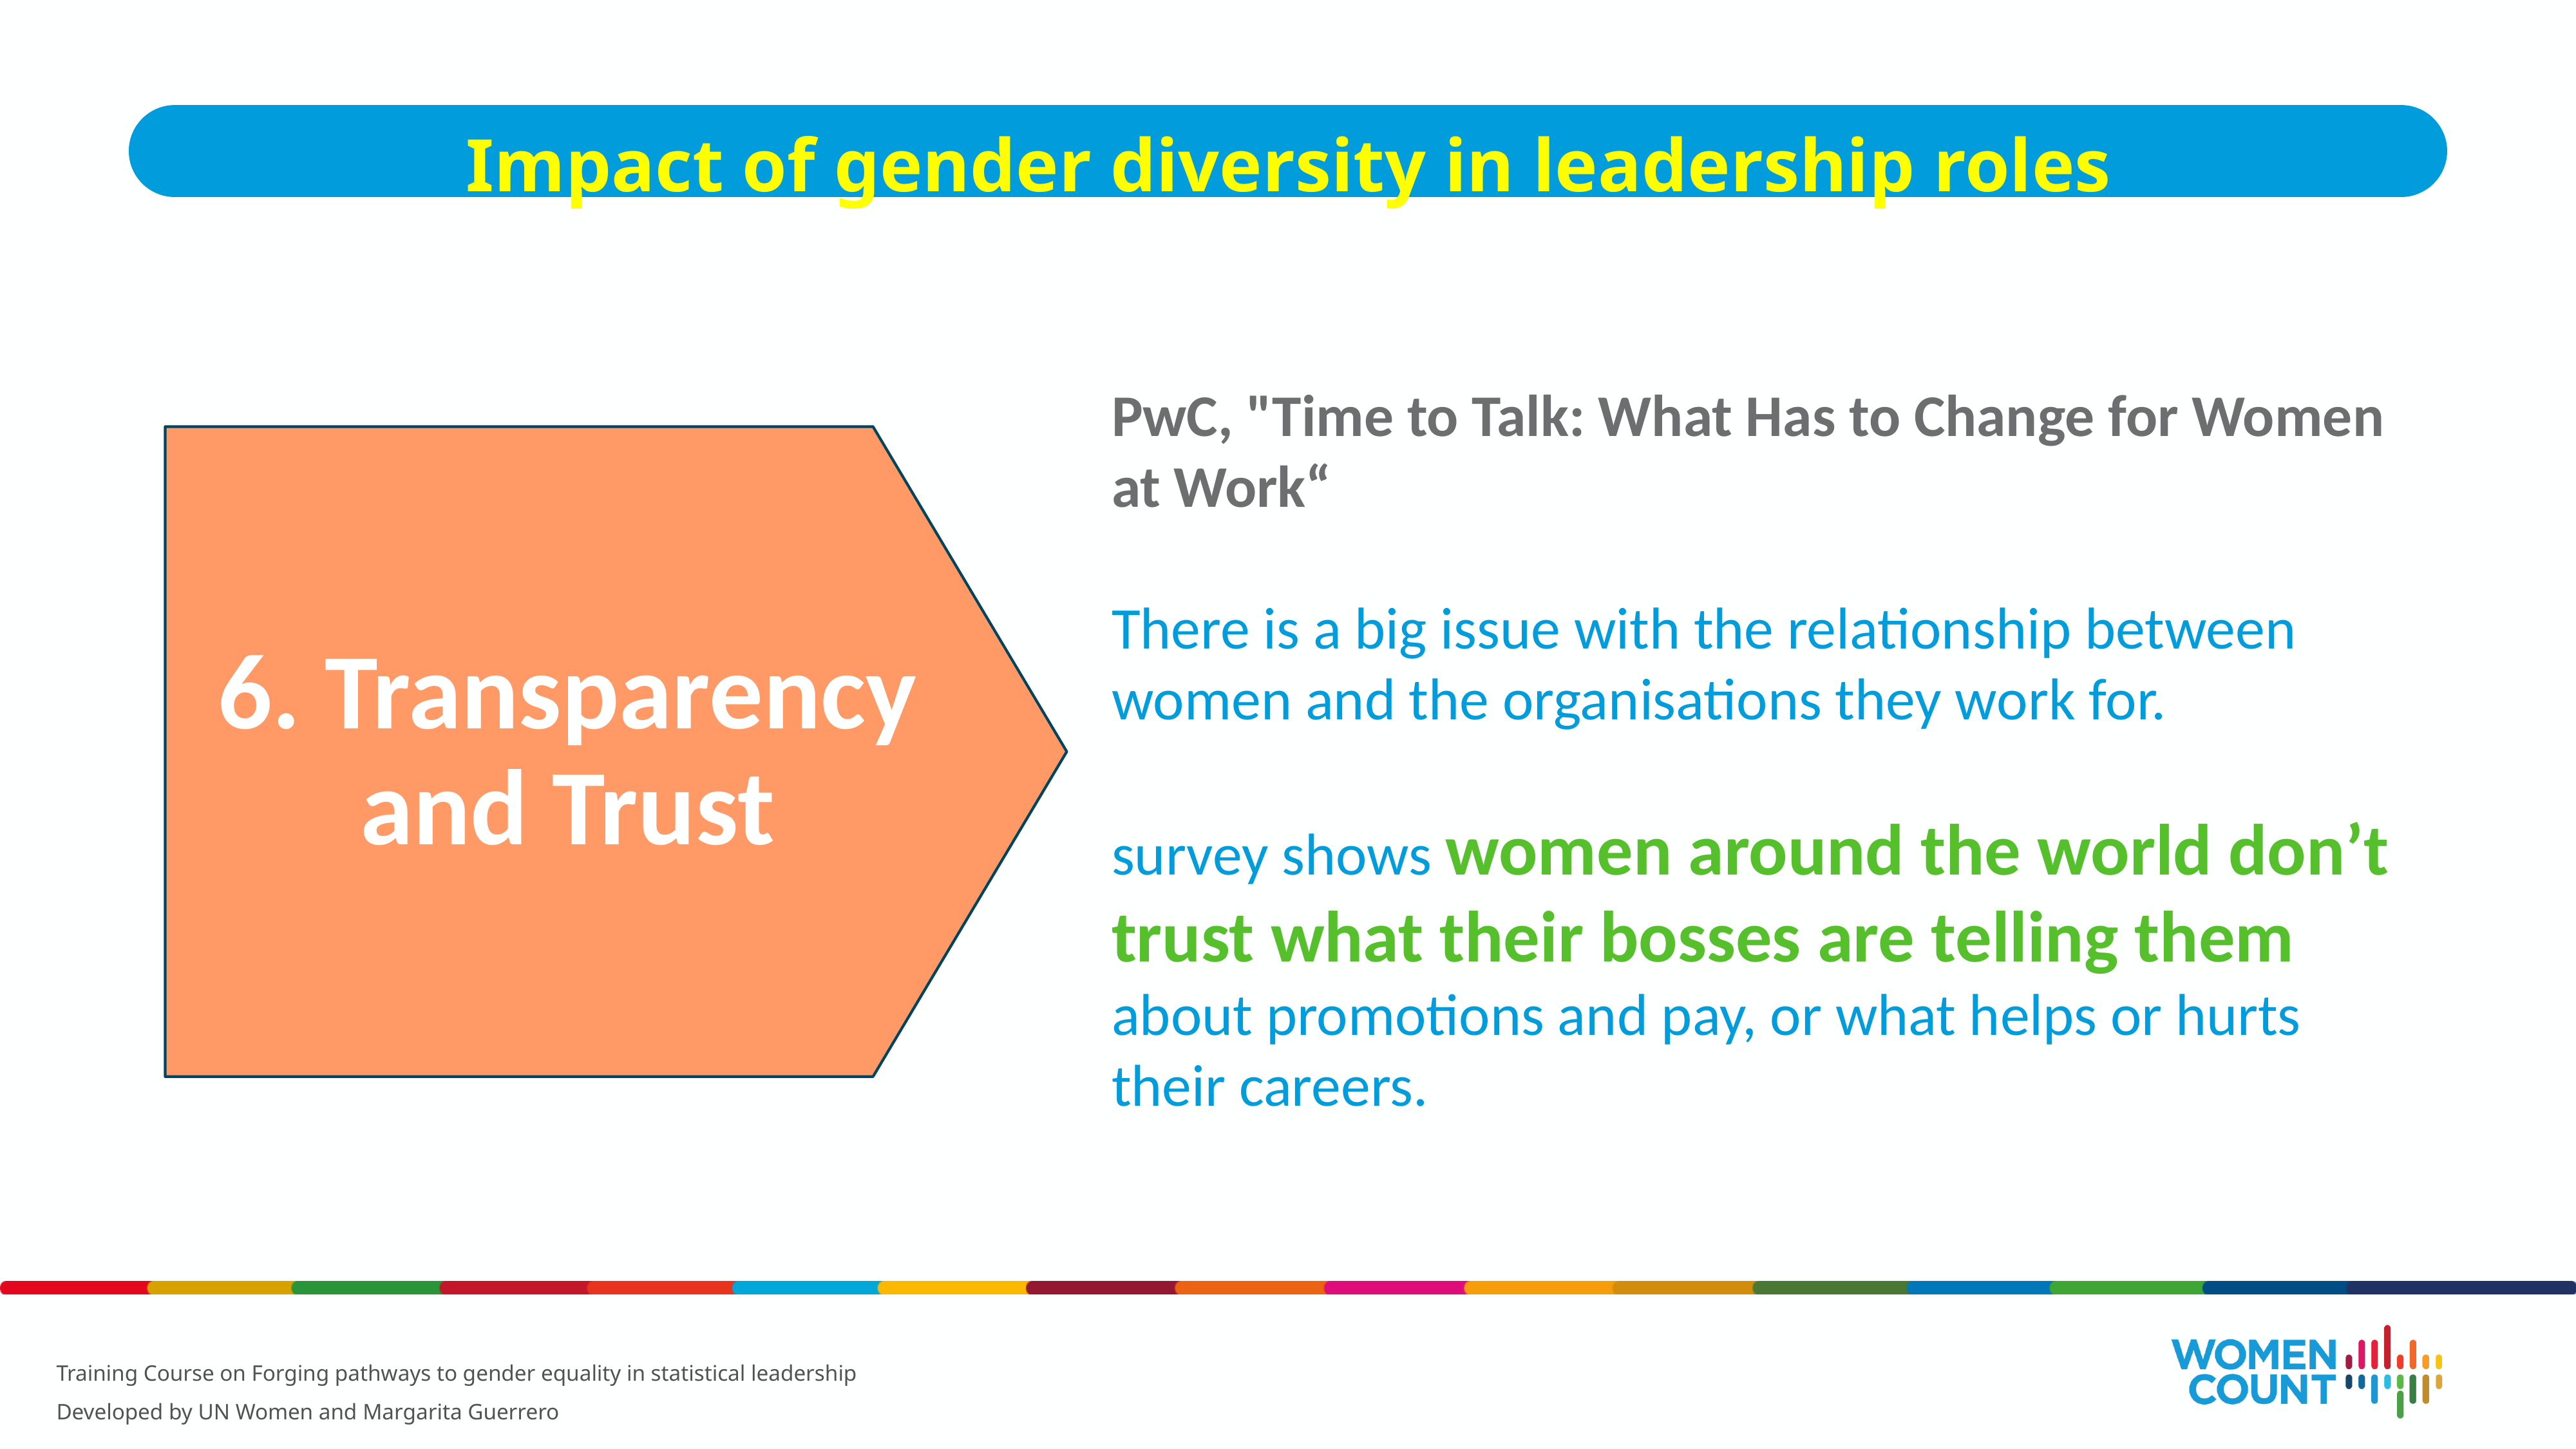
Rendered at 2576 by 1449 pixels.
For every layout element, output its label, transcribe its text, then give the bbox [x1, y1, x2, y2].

text_box 6. Transparency and Trust [164, 425, 1068, 1078]
text_box Training Course on Forging pathways to gender equality in statistical leadership Developed by UN Women and Margarita Guerrero [56, 1347, 1658, 1449]
text_box PwC, "Time to Talk: What Has to Change for Women at Work“ There is a big issue with the relationship between women and the organisations they work for. survey shows women around the world don’t trust what their bosses are telling them about promotions and pay, or what helps or hurts their careers. [1102, 372, 2414, 1123]
list Impact of gender diversity in leadership roles [167, 119, 2411, 207]
